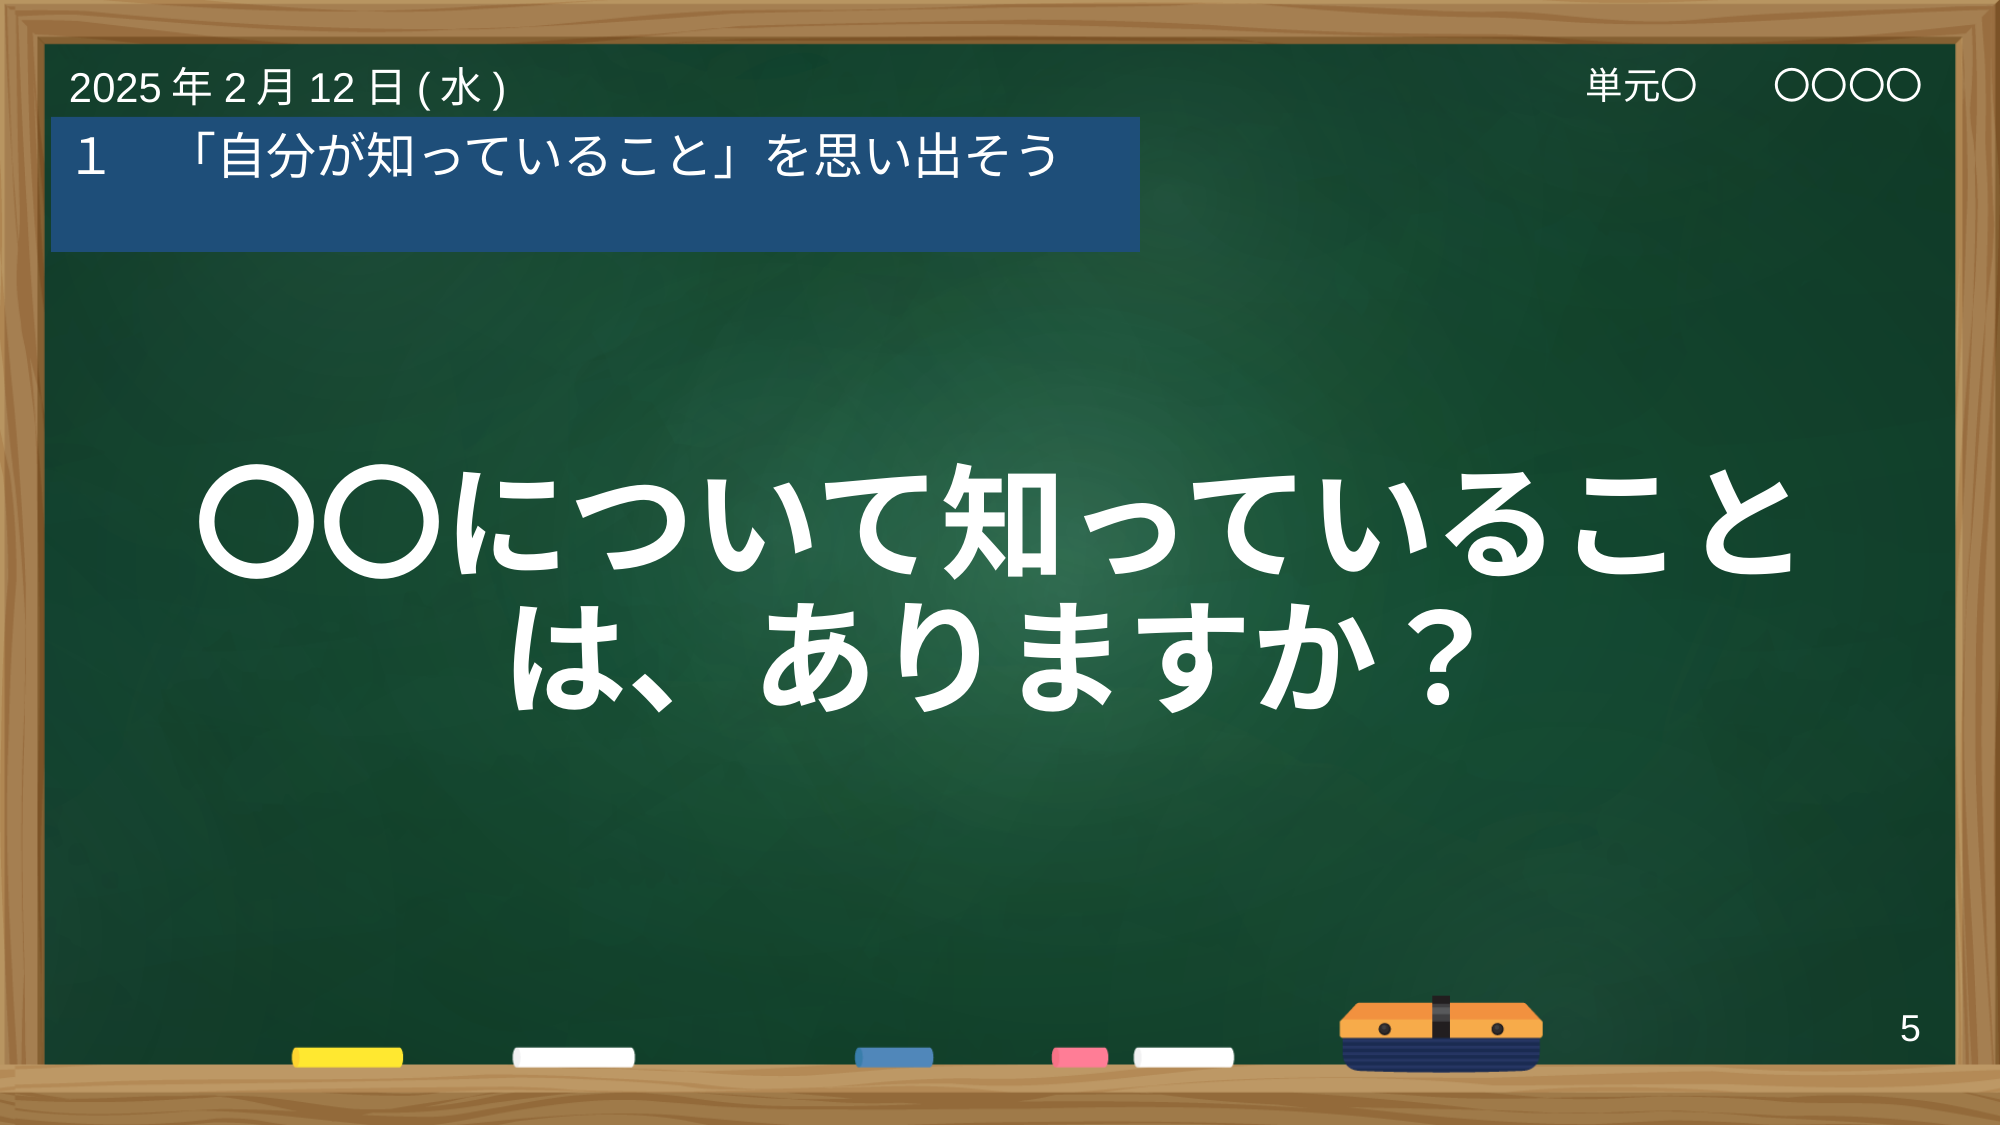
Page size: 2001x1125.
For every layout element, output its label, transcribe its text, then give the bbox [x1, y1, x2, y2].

slide_number 5 [1705, 996, 1936, 1057]
list 〇〇について知っていることは、ありますか？ [140, 194, 1865, 999]
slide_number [53, 55, 537, 116]
text_box １ 「自分が知っていること」を思い出そう [51, 116, 1140, 252]
footer 単元〇 〇〇〇〇 [1333, 55, 1939, 115]
picture [0, 0, 2000, 1125]
